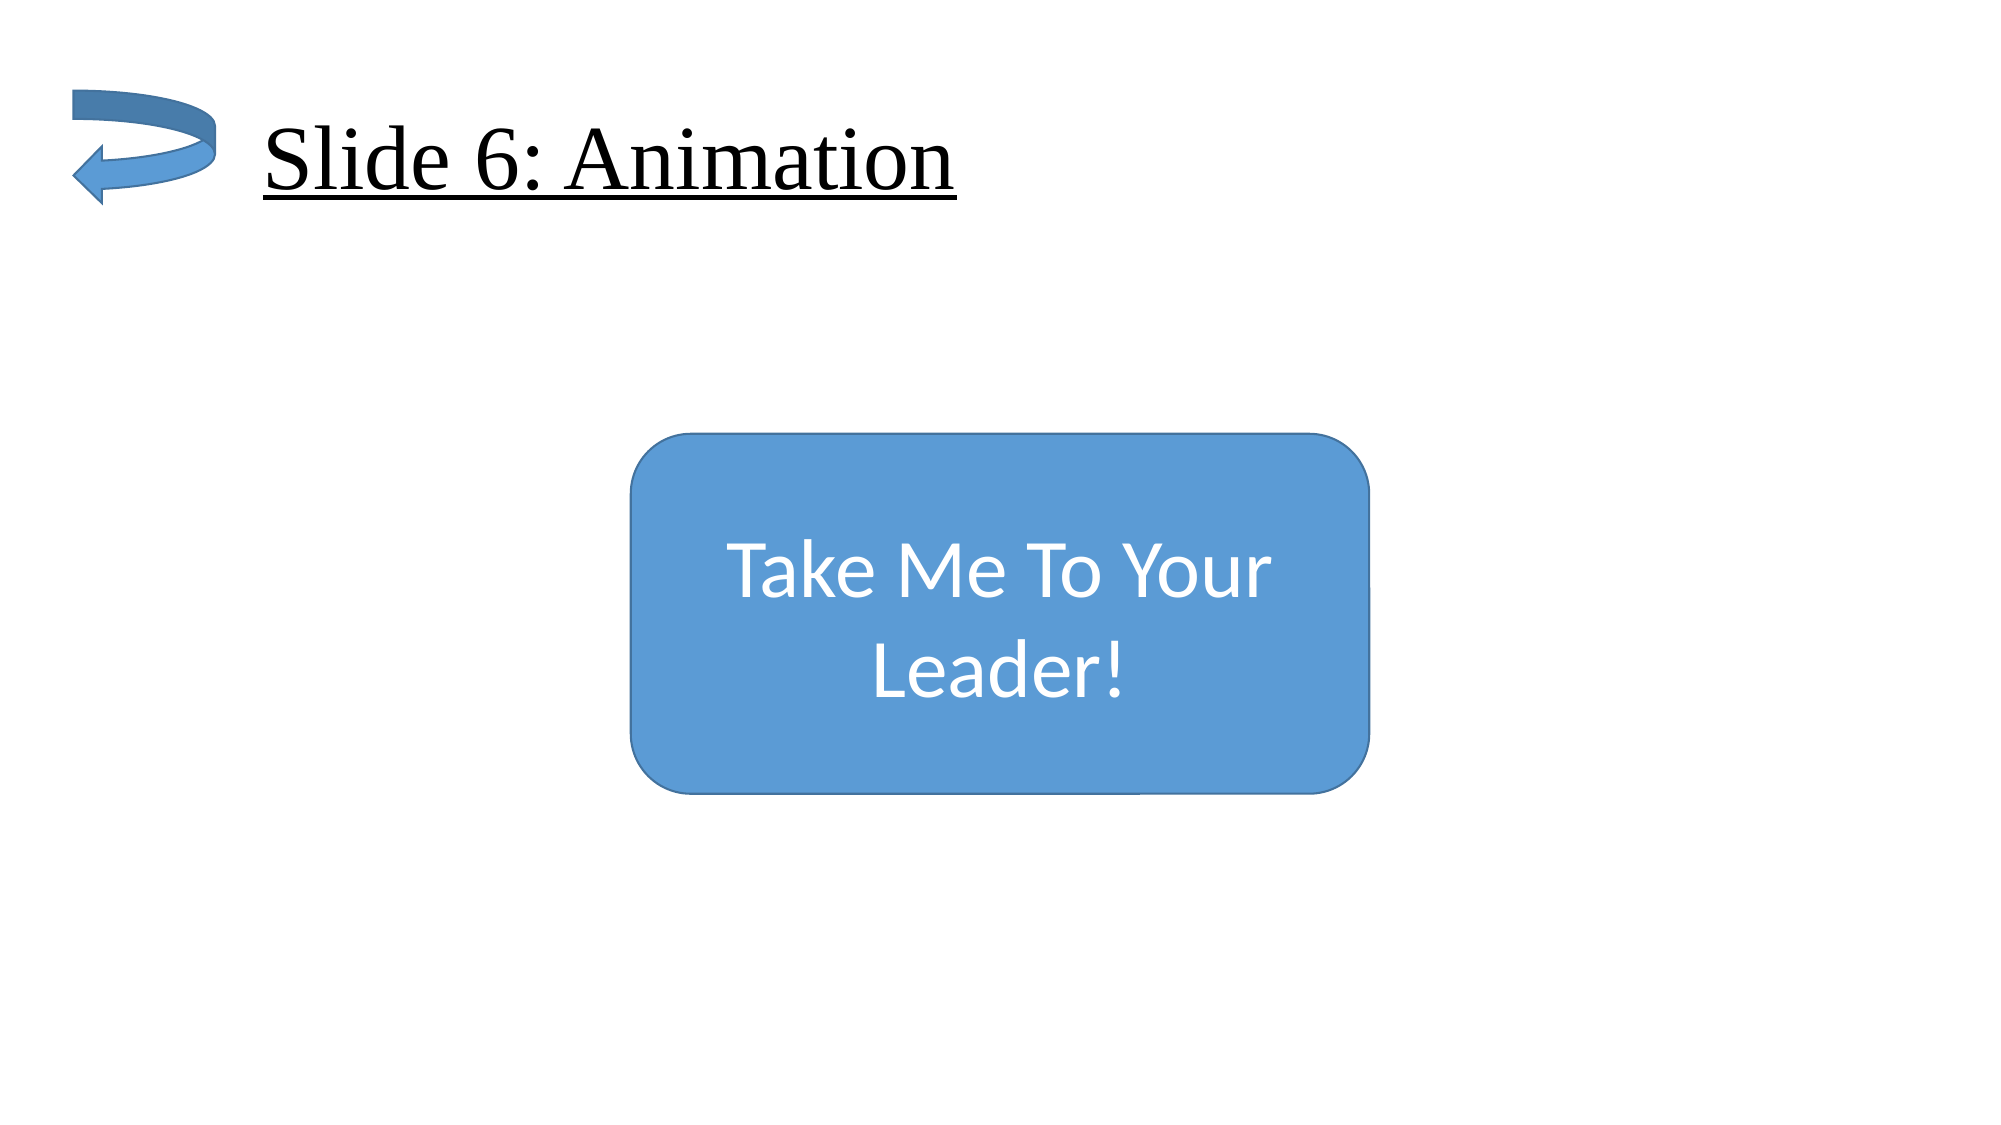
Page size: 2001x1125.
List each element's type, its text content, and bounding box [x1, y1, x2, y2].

text_box [72, 89, 217, 206]
title Slide 6: Animation [247, 51, 1973, 269]
text_box Take Me To Your Leader! [629, 432, 1371, 795]
